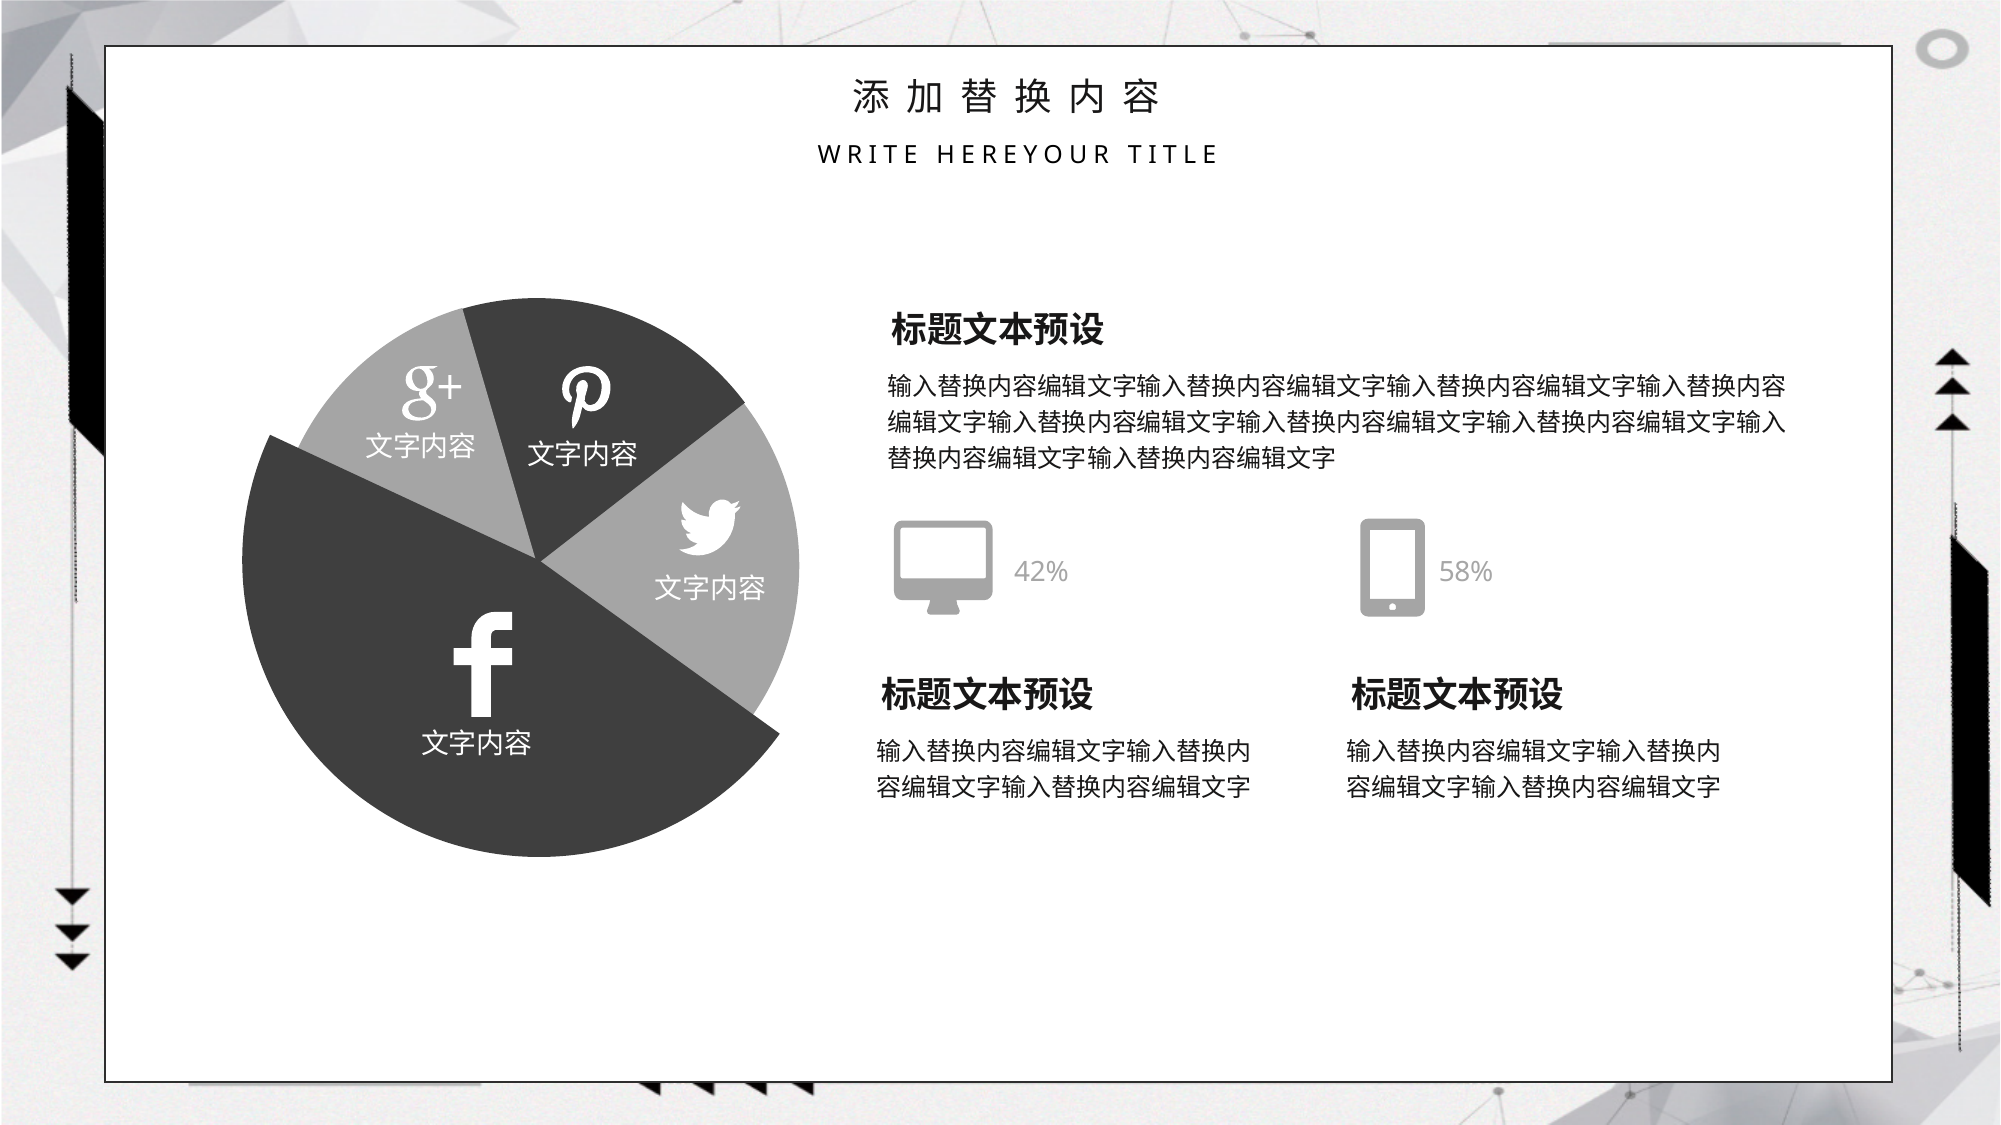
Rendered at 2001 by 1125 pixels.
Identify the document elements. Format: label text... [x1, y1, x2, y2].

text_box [242, 263, 836, 858]
text_box 标题文本预设 [866, 664, 1103, 723]
picture [0, 0, 2001, 1125]
text_box 输入替换内容编辑文字输入替换内容编辑文字输入替换内容编辑文字 [861, 722, 1278, 814]
text_box 输入替换内容编辑文字输入替换内容编辑文字输入替换内容编辑文字输入替换内容编辑文字输入替换内容编辑文字输入替换内容编辑文字输入替换内容编辑文字输入替换内容编辑文字输入替换内容编辑文字 [872, 357, 1823, 449]
text_box 标题文本预设 [877, 299, 1114, 357]
text_box 58% [1438, 547, 1494, 588]
text_box [893, 520, 993, 615]
text_box 标题文本预设 [1336, 664, 1573, 723]
text_box 42% [1014, 547, 1069, 588]
text_box 输入替换内容编辑文字输入替换内容编辑文字输入替换内容编辑文字 [1331, 722, 1748, 814]
text_box [1360, 518, 1425, 617]
